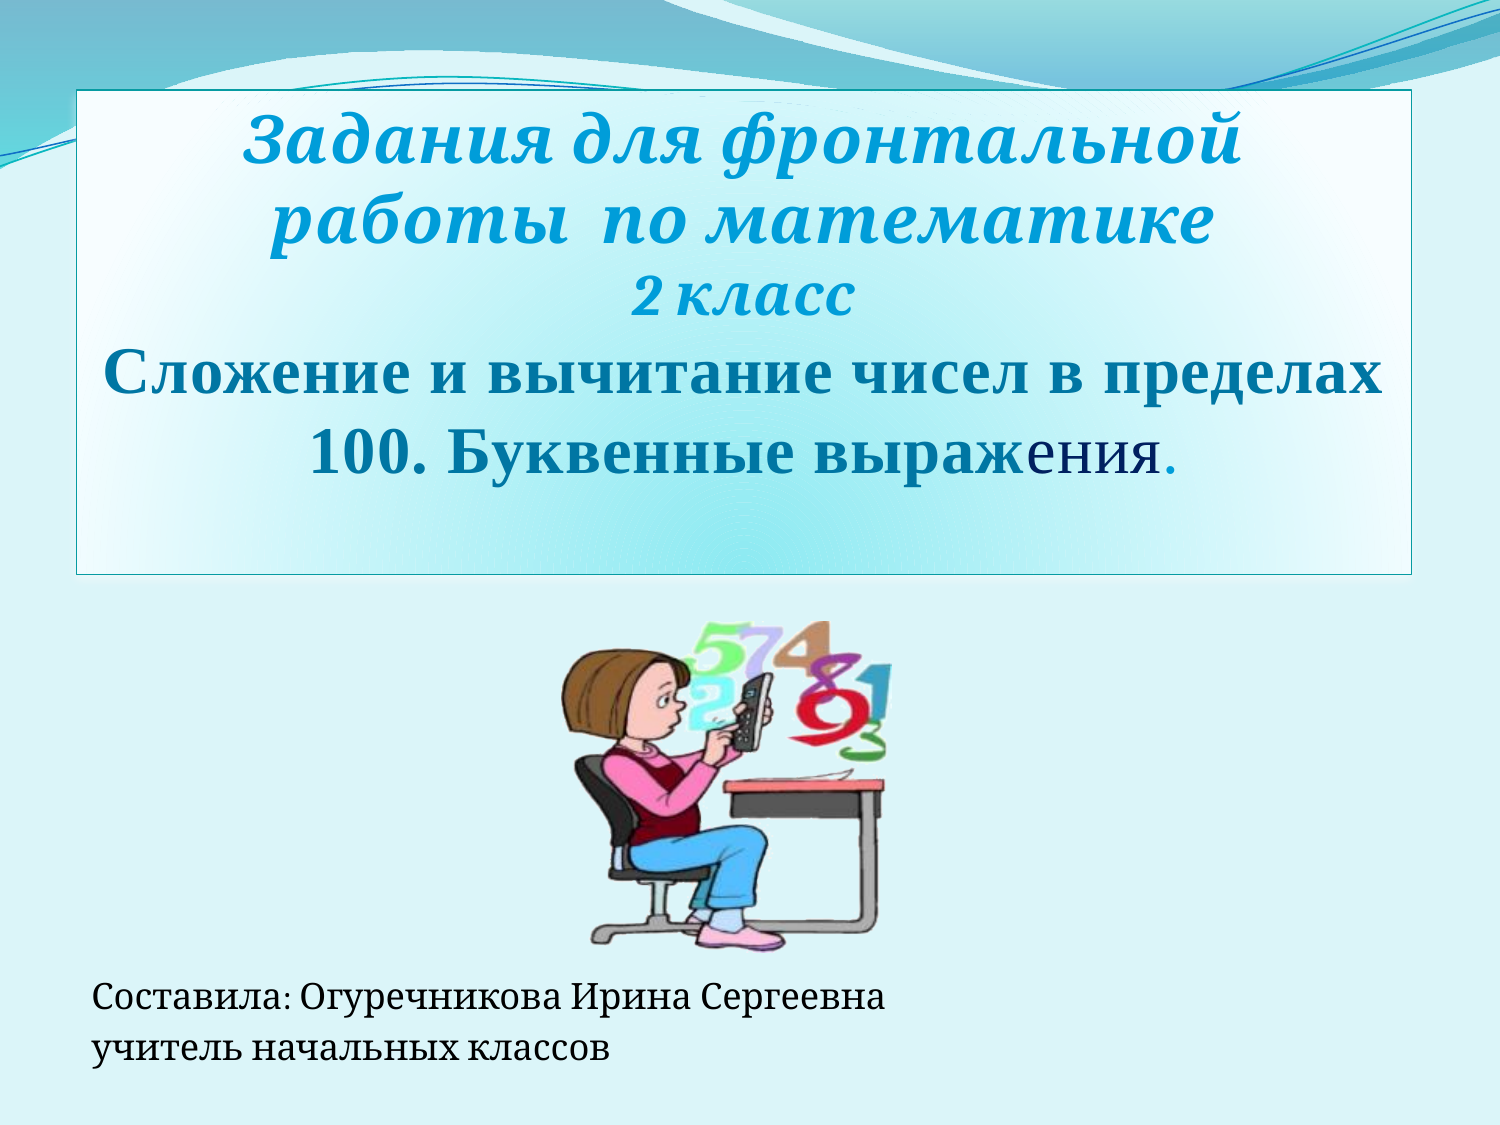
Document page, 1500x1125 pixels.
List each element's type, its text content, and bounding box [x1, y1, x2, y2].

picture [560, 621, 892, 953]
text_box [553, 622, 899, 964]
list Составила: Огуречникова Ирина Сергеевна учитель начальных классов [76, 317, 1425, 1083]
text_box Задания для фронтальной работы по математике 2 класс Сложение и вычитание чисел в пределах 100. Буквенные выражения. [76, 89, 1412, 317]
